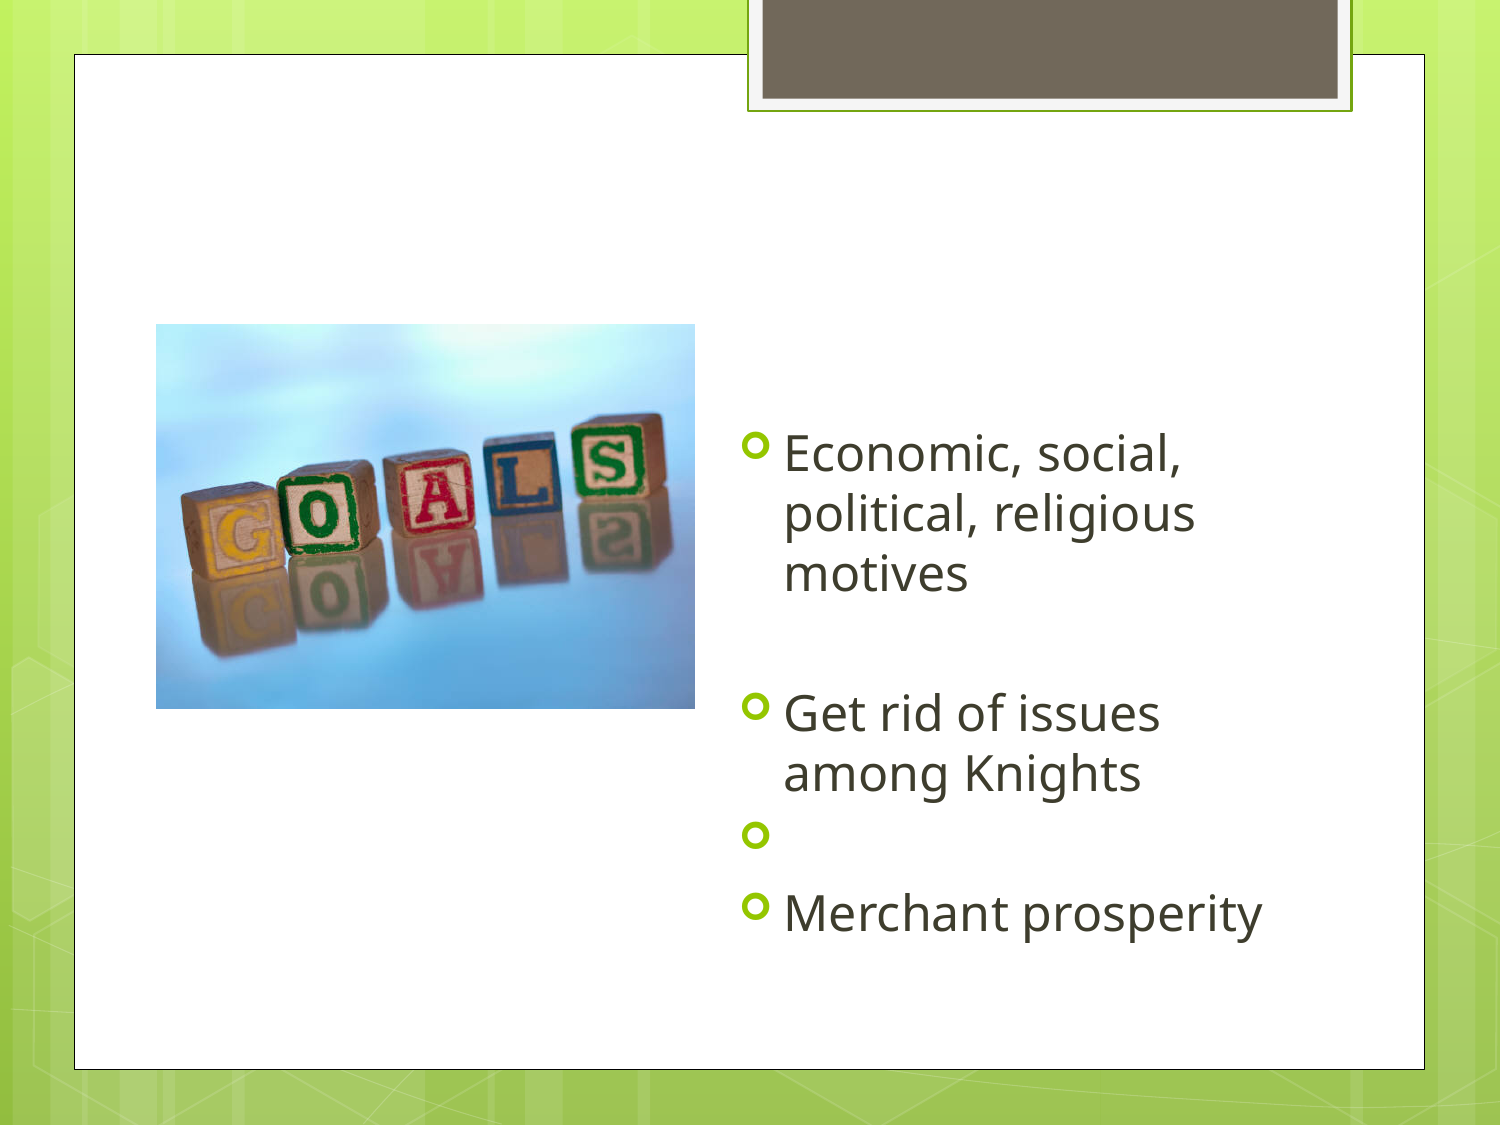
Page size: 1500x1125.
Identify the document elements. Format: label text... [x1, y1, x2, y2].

picture [156, 324, 695, 709]
list Economic, social, political, religious motives Get rid of issues among Knights Merchant prosperity [712, 413, 1317, 990]
